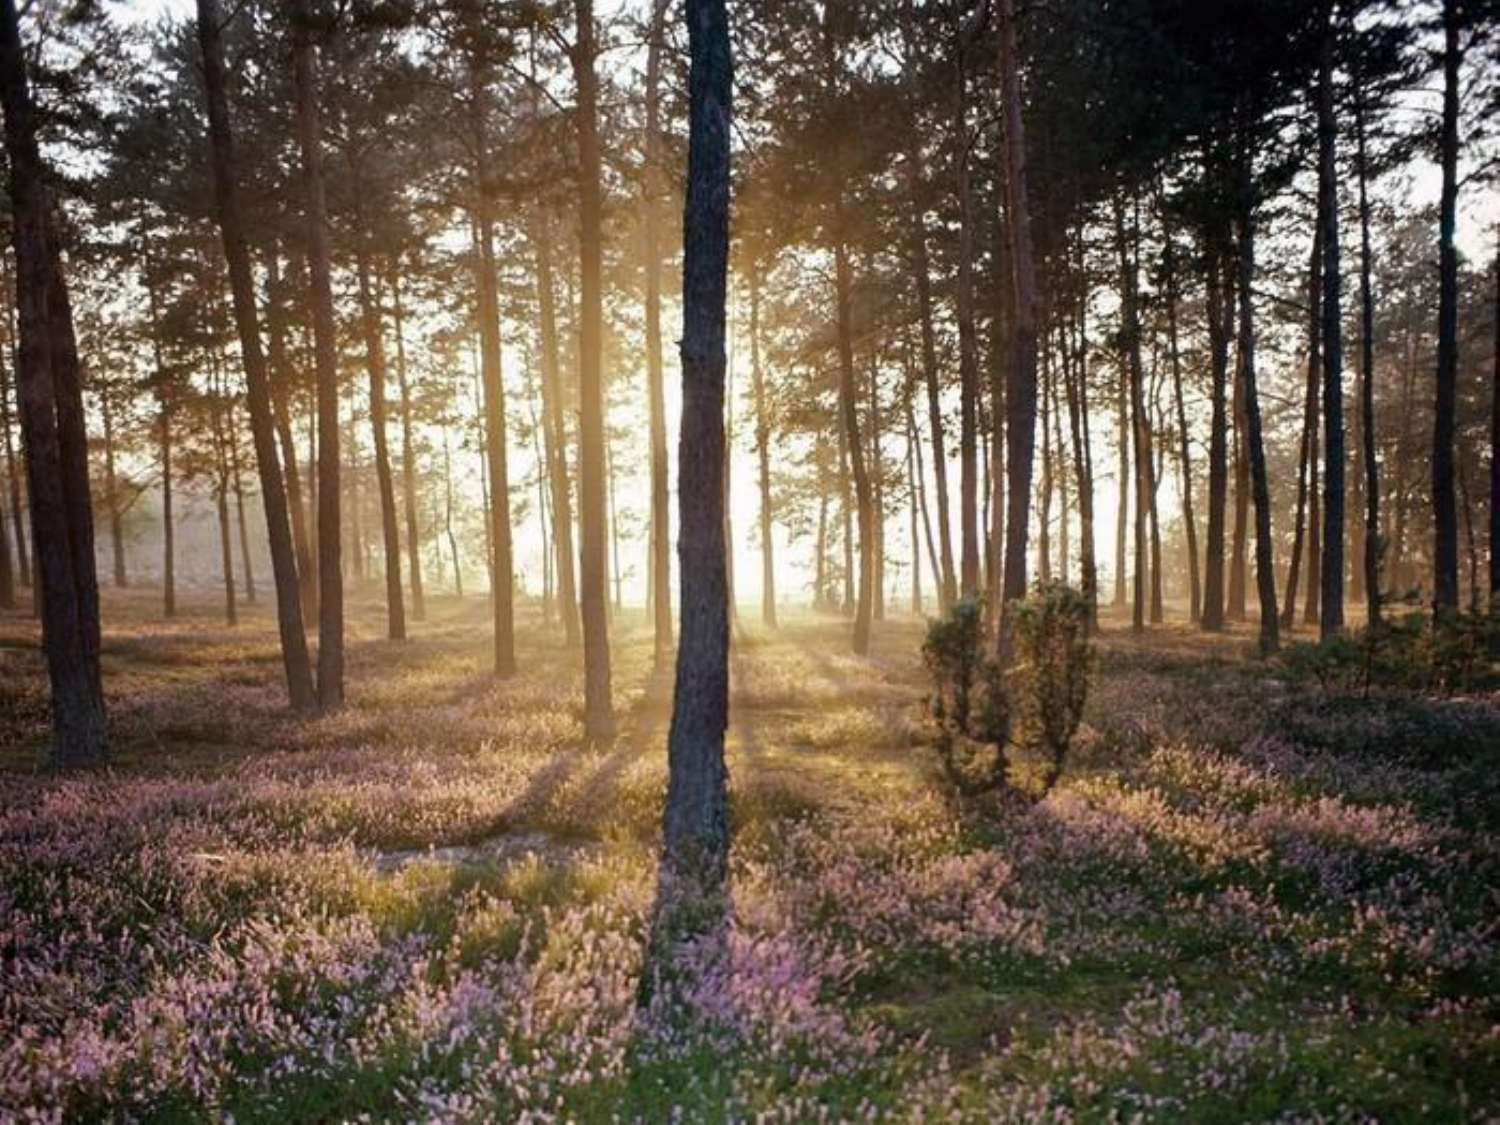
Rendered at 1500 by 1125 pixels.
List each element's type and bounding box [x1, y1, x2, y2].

list [0, 0, 1500, 1125]
